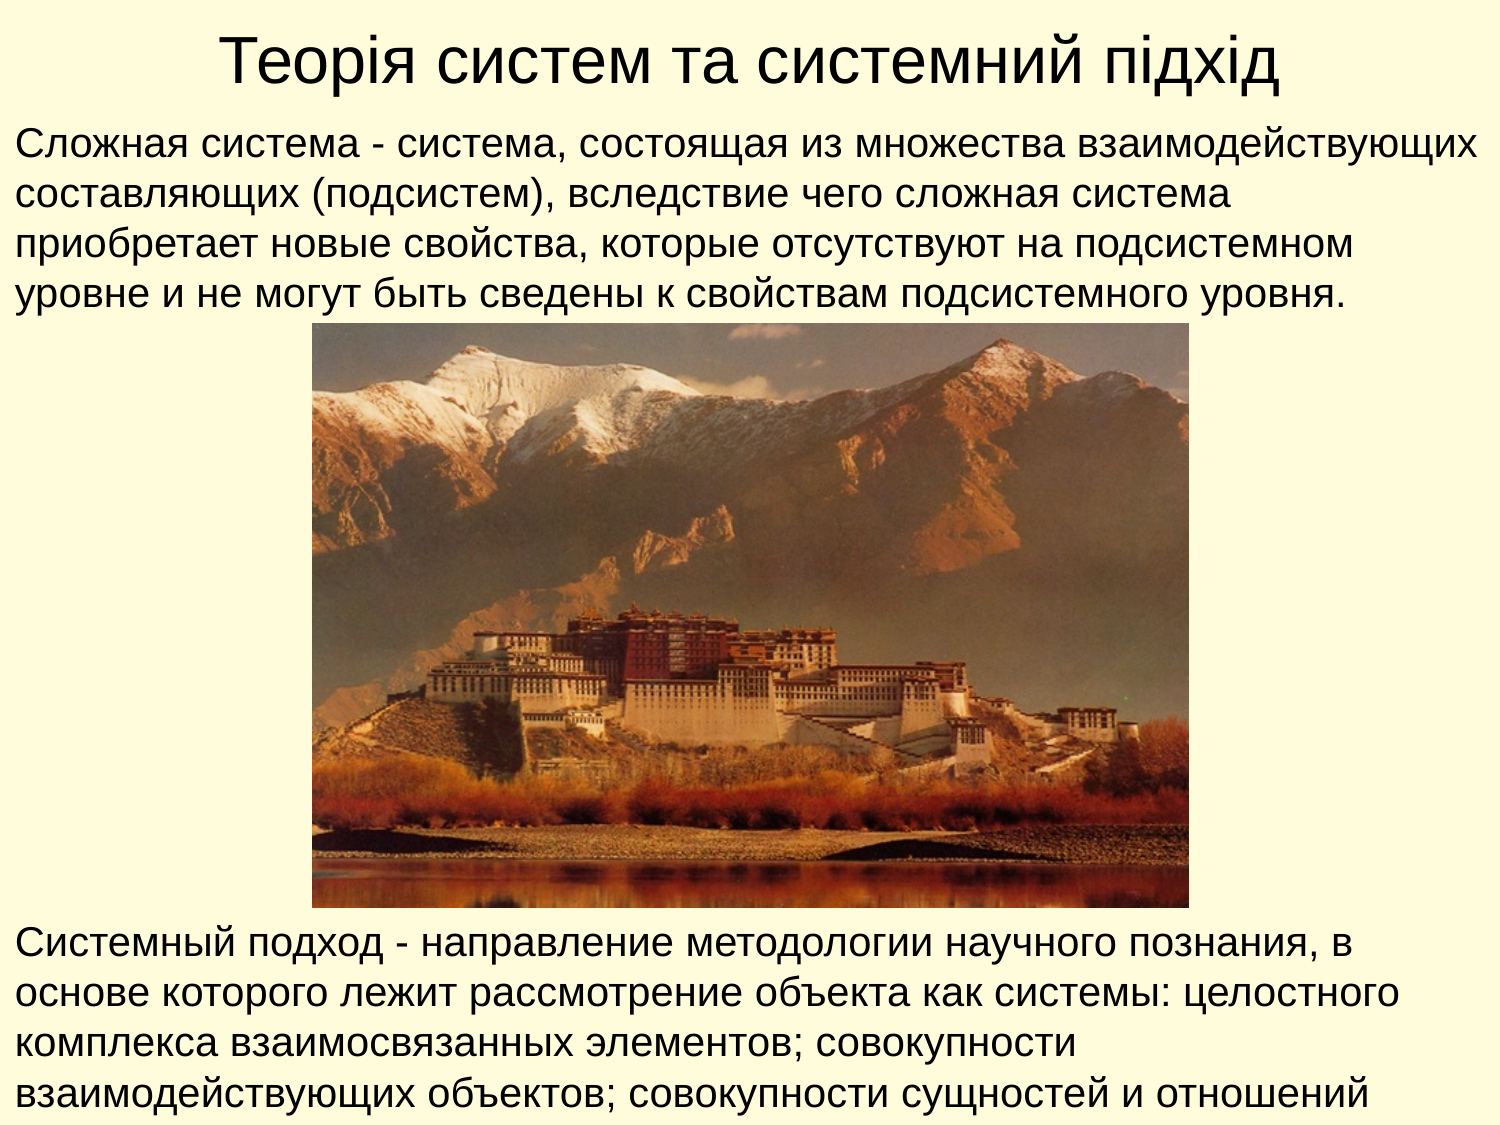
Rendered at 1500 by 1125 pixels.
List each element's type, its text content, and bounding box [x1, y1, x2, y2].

text_box Системный подход - направление методологии научного познания, в основе которого лежит рассмотрение объекта как системы: целостного комплекса взаимосвязанных элементов; совокупности взаимодействующих объектов; совокупности сущностей и отношений [0, 907, 1500, 1123]
picture [0, 323, 1500, 909]
text_box Сложная система - система, состоящая из множества взаимодействующих составляющих (подсистем), вследствие чего сложная система приобретает новые свойства, которые отсутствуют на подсистемном уровне и не могут быть сведены к свойствам подсистемного уровня. [0, 107, 1500, 323]
title Теорія систем та системний підхід [0, 0, 1500, 107]
